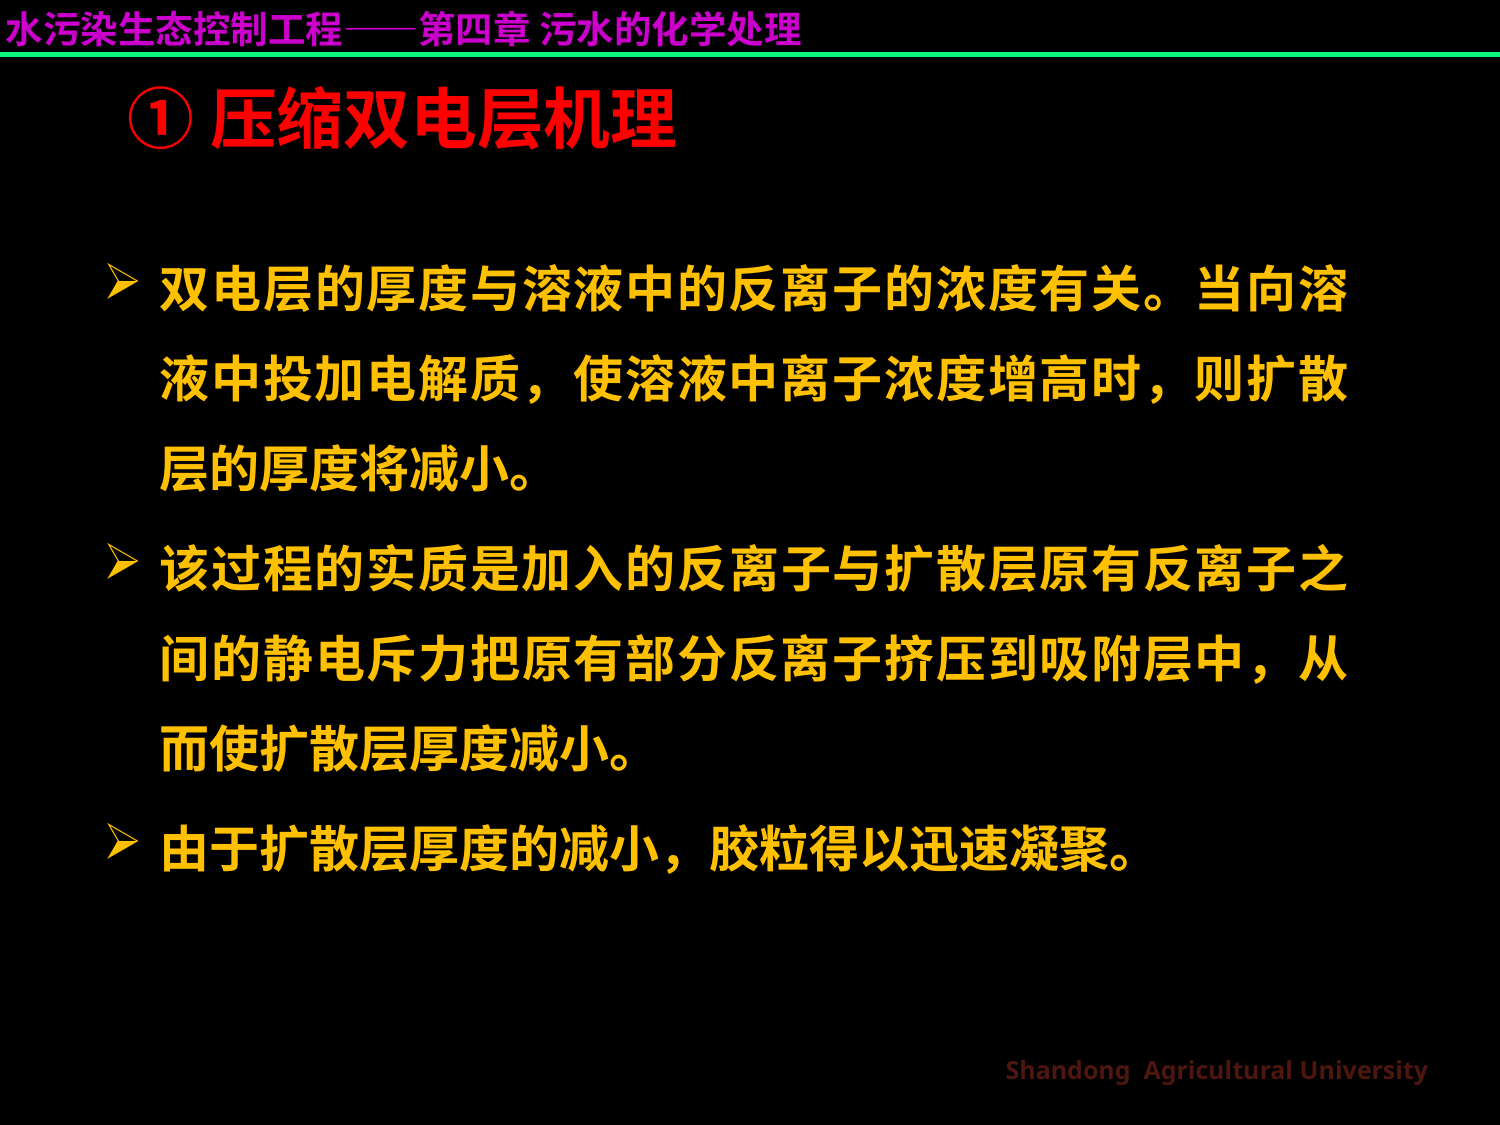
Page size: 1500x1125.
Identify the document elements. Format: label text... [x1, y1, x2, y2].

title ①压缩双电层机理 [112, 50, 1400, 185]
list 双电层的厚度与溶液中的反离子的浓度有关。当向溶液中投加电解质，使溶液中离子浓度增高时，则扩散层的厚度将减小。 该过程的实质是加入的反离子与扩散层原有反离子之间的静电斥力把原有部分反离子挤压到吸附层中，从而使扩散层厚度减小。 由于扩散层厚度的减小，胶粒得以迅速凝聚。 [88, 220, 1364, 1045]
